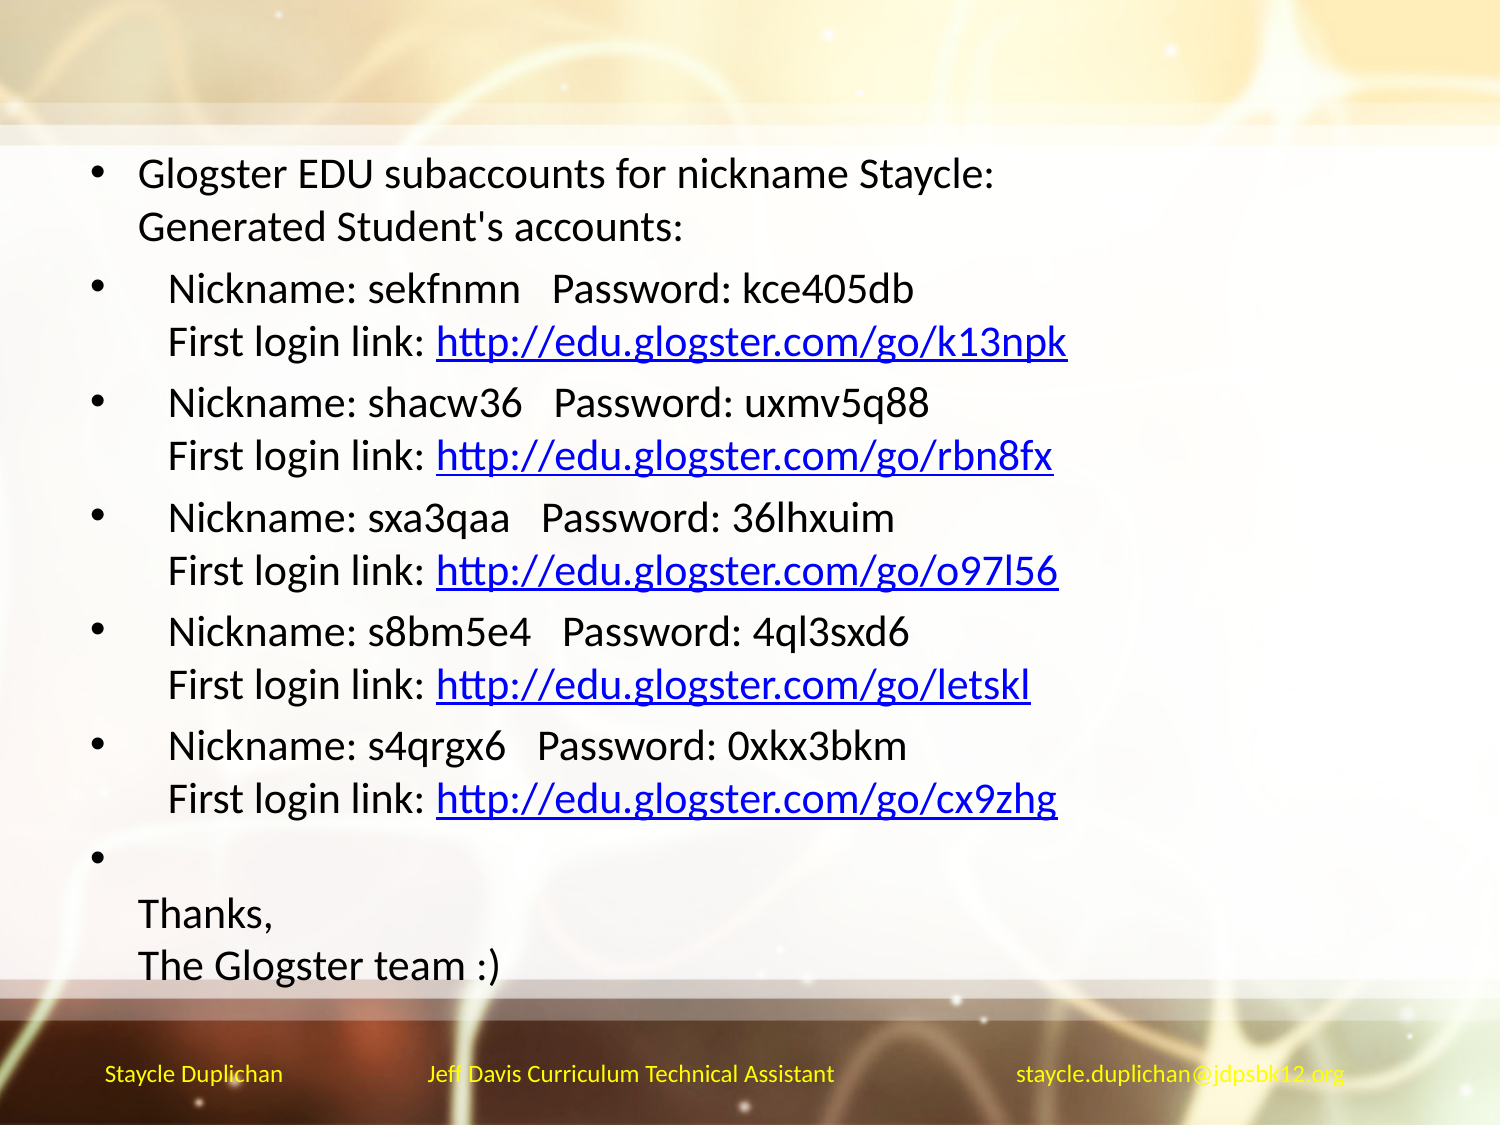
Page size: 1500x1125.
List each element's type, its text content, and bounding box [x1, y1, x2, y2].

list Glogster EDU subaccounts for nickname Staycle: Generated Student's accounts: Nickname: sekfnmn Password: kce405db First login link: http://edu.glogster.com/go/k13npk Nickname: shacw36 Password: uxmv5q88 First login link: http://edu.glogster.com/go/rbn8fx Nickname: sxa3qaa Password: 36lhxuim First login link: http://edu.glogster.com/go/o97l56 Nickname: s8bm5e4 Password: 4ql3sxd6 First login link: http://edu.glogster.com/go/letskl Nickname: s4qrgx6 Password: 0xkx3bkm First login link: http://edu.glogster.com/go/cx9zhg Thanks, The Glogster team :) [75, 137, 1425, 1005]
footer Staycle Duplichan Jeff Davis Curriculum Technical Assistant staycle.duplichan@jdpsbk12.org [37, 1042, 1413, 1103]
picture [0, 0, 1500, 1125]
